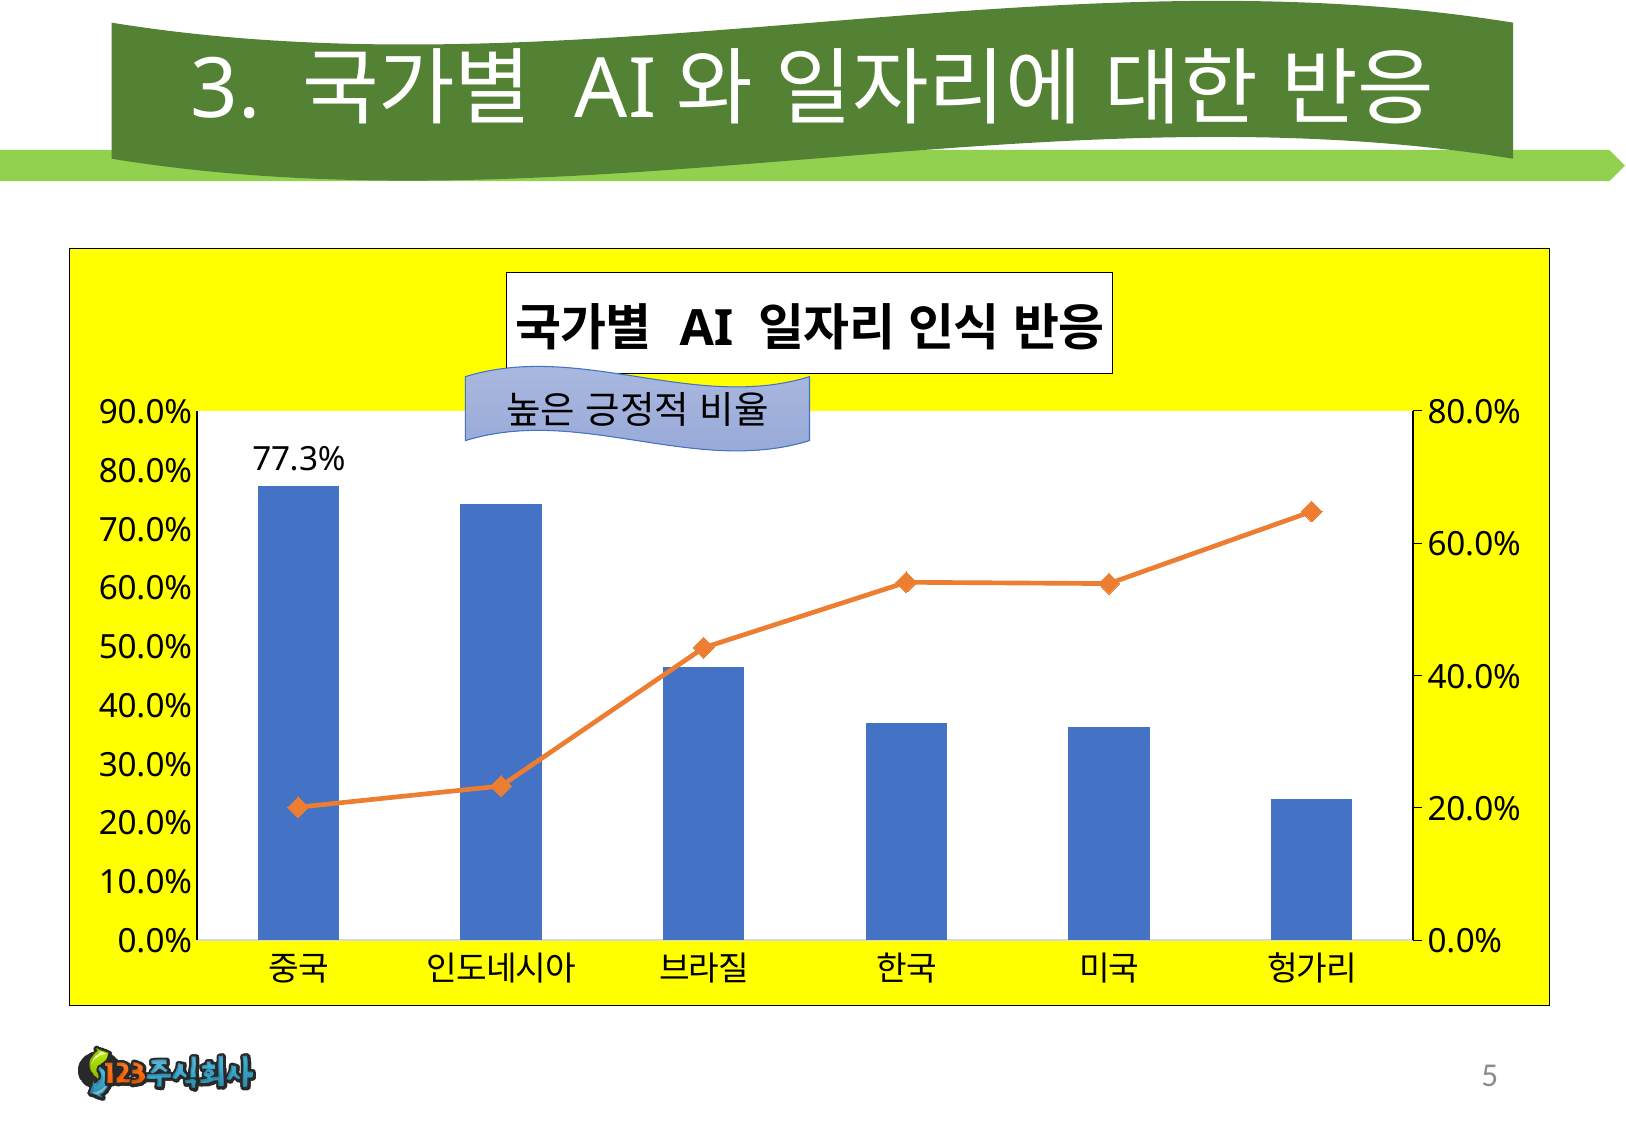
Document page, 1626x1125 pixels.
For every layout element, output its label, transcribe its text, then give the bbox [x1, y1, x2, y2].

chart [69, 248, 1550, 1006]
title 3. 국가별 AI와 일자리에 대한 반응 [0, 0, 1625, 182]
slide_number 5 [1147, 1042, 1514, 1103]
picture [69, 1036, 264, 1109]
